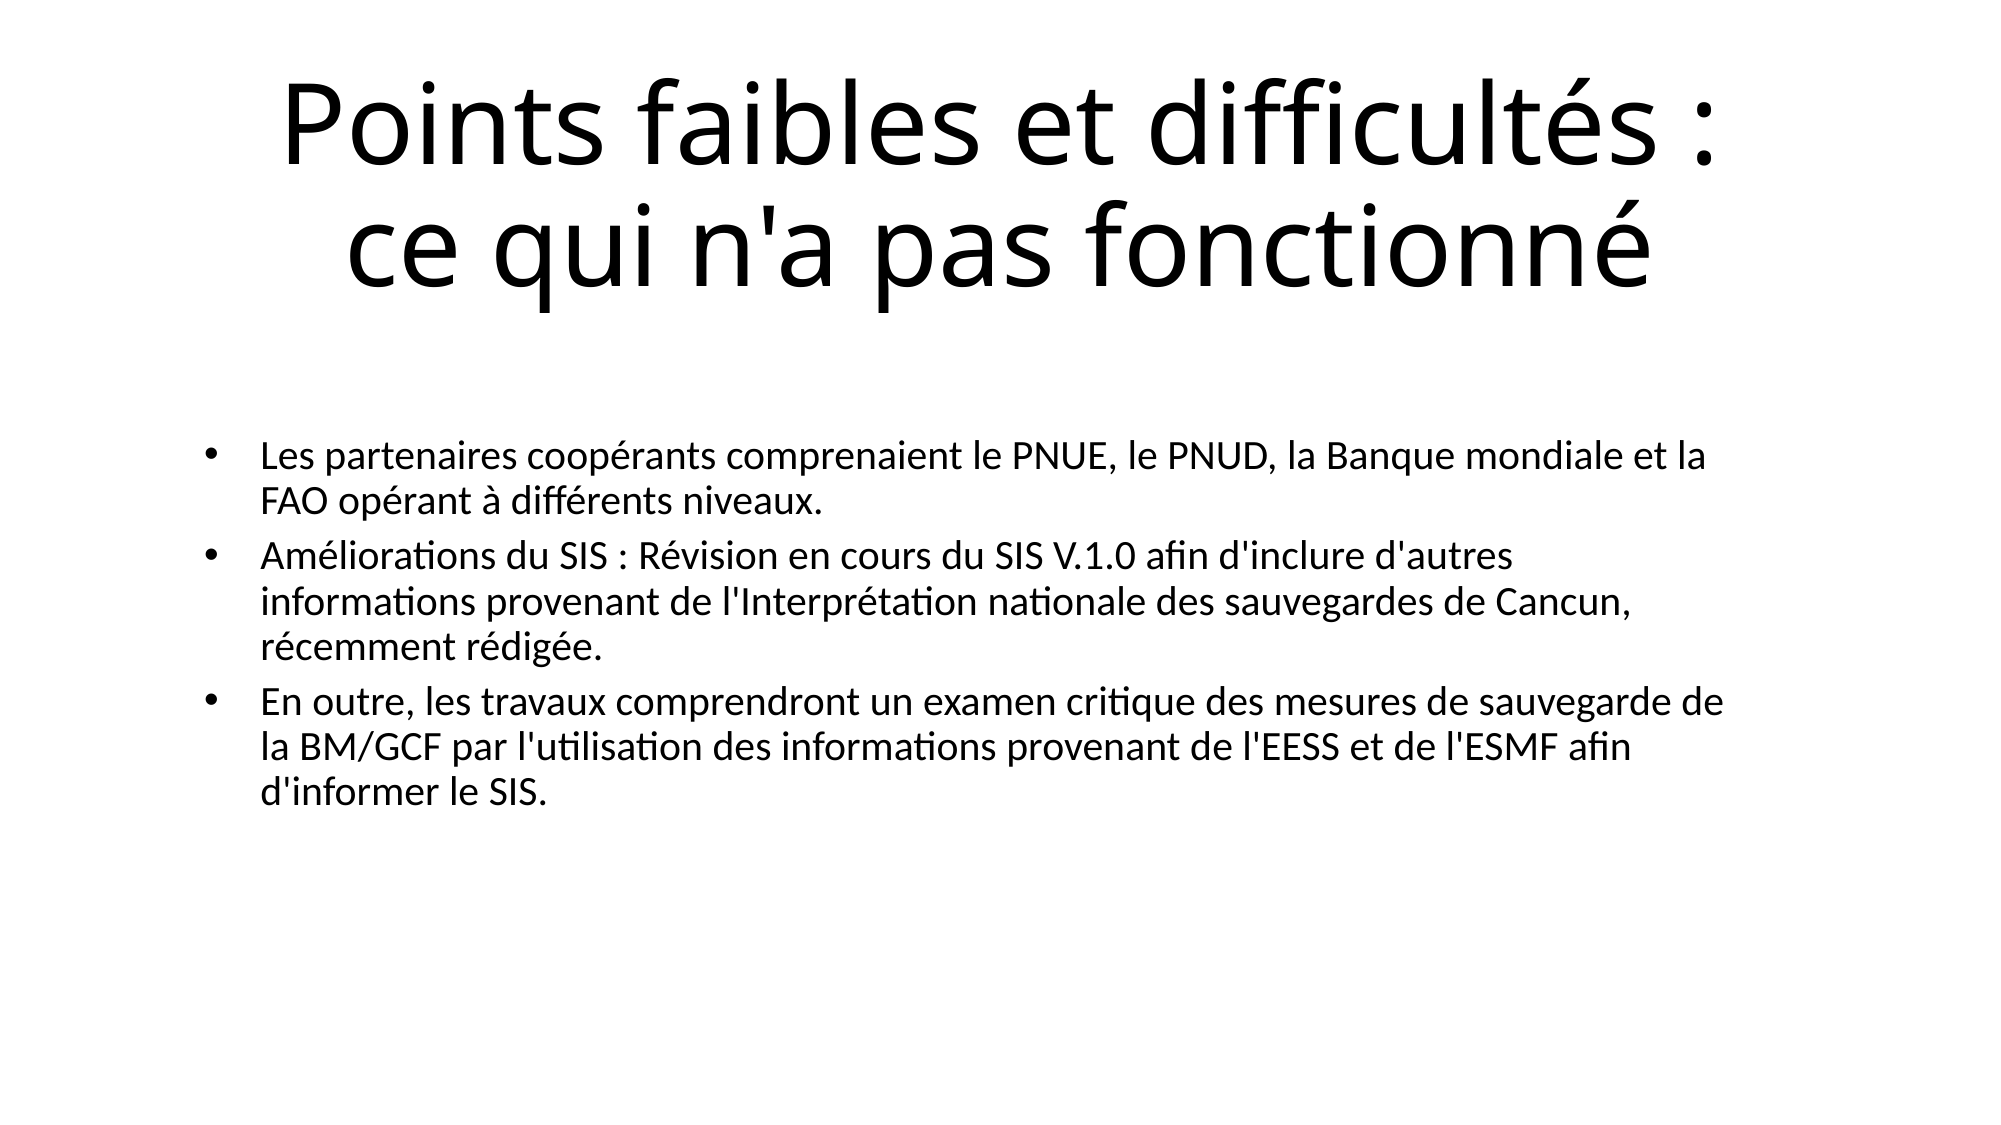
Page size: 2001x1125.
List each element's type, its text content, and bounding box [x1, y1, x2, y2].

subtitle Les partenaires coopérants comprenaient le PNUE, le PNUD, la Banque mondiale et la FAO opérant à différents niveaux. Améliorations du SIS : Révision en cours du SIS V.1.0 afin d'inclure d'autres informations provenant de l'Interprétation nationale des sauvegardes de Cancun, récemment rédigée. En outre, les travaux comprendront un examen critique des mesures de sauvegarde de la BM/GCF par l'utilisation des informations provenant de l'EESS et de l'ESMF afin d'informer le SIS. [114, 299, 1750, 927]
title Points faibles et difficultés : ce qui n'a pas fonctionné [249, 130, 1750, 319]
